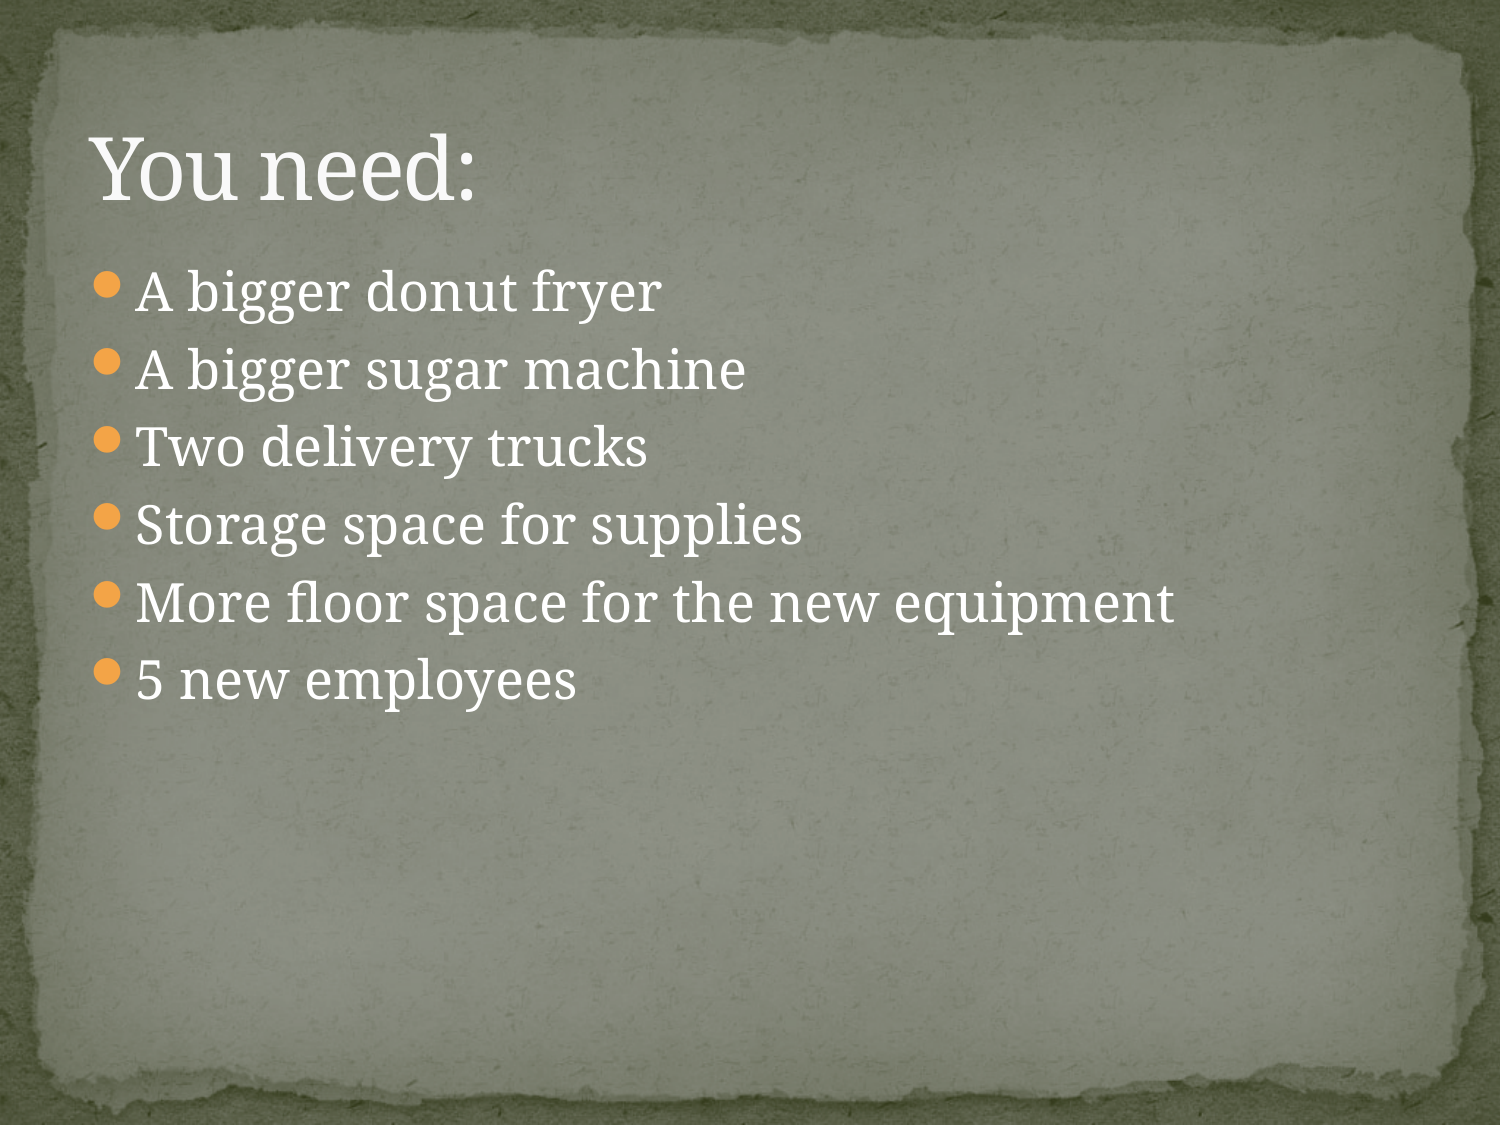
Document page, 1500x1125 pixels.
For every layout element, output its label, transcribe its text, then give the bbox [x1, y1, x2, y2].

title You need: [74, 24, 1425, 225]
list A bigger donut fryer A bigger sugar machine Two delivery trucks Storage space for supplies More floor space for the new equipment 5 new employees [75, 249, 1425, 1000]
